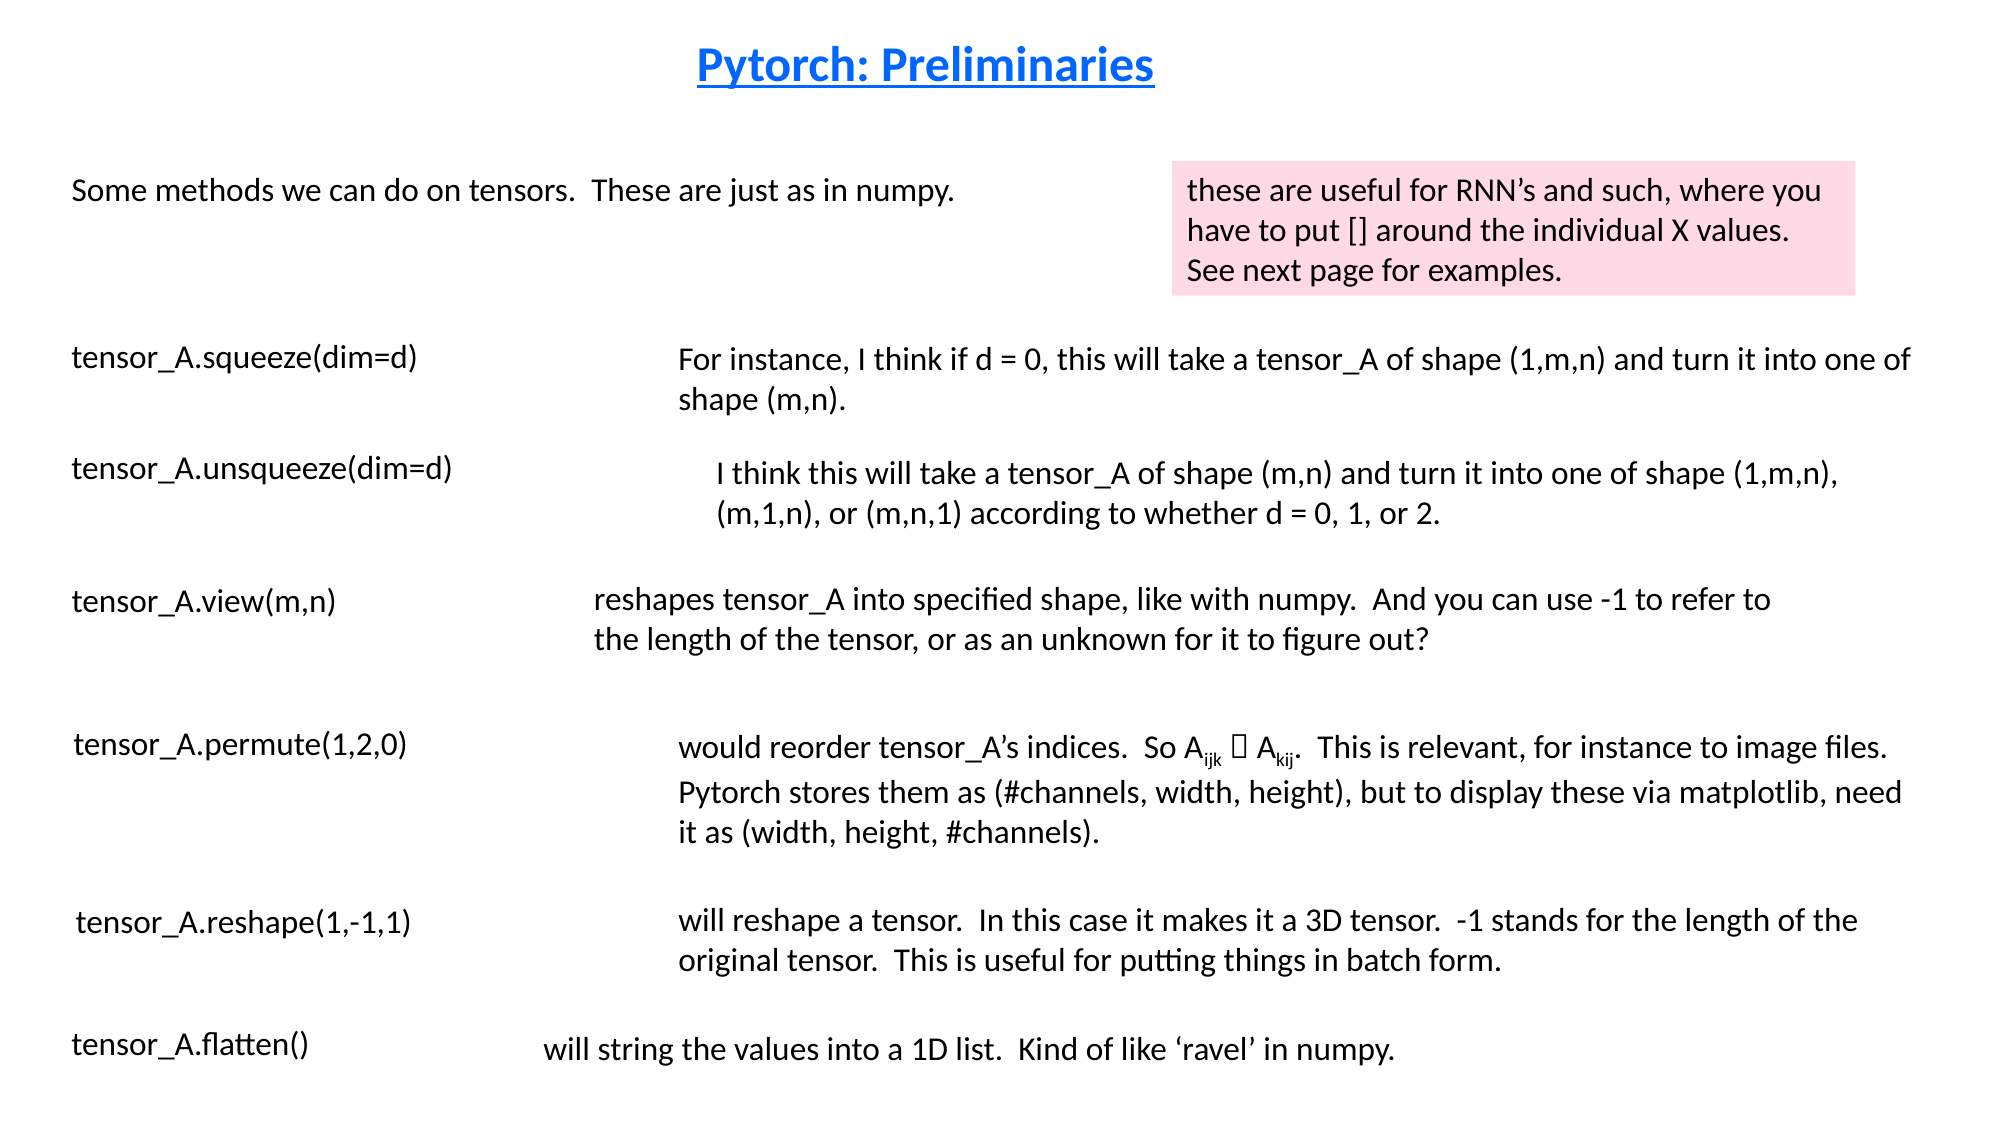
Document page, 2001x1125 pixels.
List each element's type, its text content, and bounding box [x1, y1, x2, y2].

text_box I think this will take a tensor_A of shape (m,n) and turn it into one of shape (1,m,n), (m,1,n), or (m,n,1) according to whether d = 0, 1, or 2. [701, 443, 1932, 539]
text_box tensor_A.unsqueeze(dim=d) [56, 439, 488, 494]
text_box For instance, I think if d = 0, this will take a tensor_A of shape (1,m,n) and turn it into one of shape (m,n). [663, 329, 1955, 425]
text_box these are useful for RNN’s and such, where you have to put [] around the individual X values. See next page for examples. [1172, 161, 1856, 296]
text_box will reshape a tensor. In this case it makes it a 3D tensor. -1 stands for the length of the original tensor. This is useful for putting things in batch form. [663, 890, 1922, 986]
text_box tensor_A.reshape(1,-1,1) [60, 892, 435, 948]
text_box Pytorch: Preliminaries [682, 24, 1170, 100]
text_box tensor_A.view(m,n) [56, 572, 367, 627]
text_box would reorder tensor_A’s indices. So Aijk  Akij. This is relevant, for instance to image files. Pytorch stores them as (#channels, width, height), but to display these via matplotlib, need it as (width, height, #channels). [663, 717, 1932, 858]
text_box Some methods we can do on tensors. These are just as in numpy. [56, 161, 1075, 216]
text_box will string the values into a 1D list. Kind of like ‘ravel’ in numpy. [528, 1020, 1787, 1075]
text_box tensor_A.permute(1,2,0) [58, 715, 433, 770]
text_box tensor_A.flatten() [56, 1014, 431, 1069]
text_box reshapes tensor_A into specified shape, like with numpy. And you can use -1 to refer to the length of the tensor, or as an unknown for it to figure out? [579, 570, 1824, 665]
text_box tensor_A.squeeze(dim=d) [56, 327, 464, 383]
